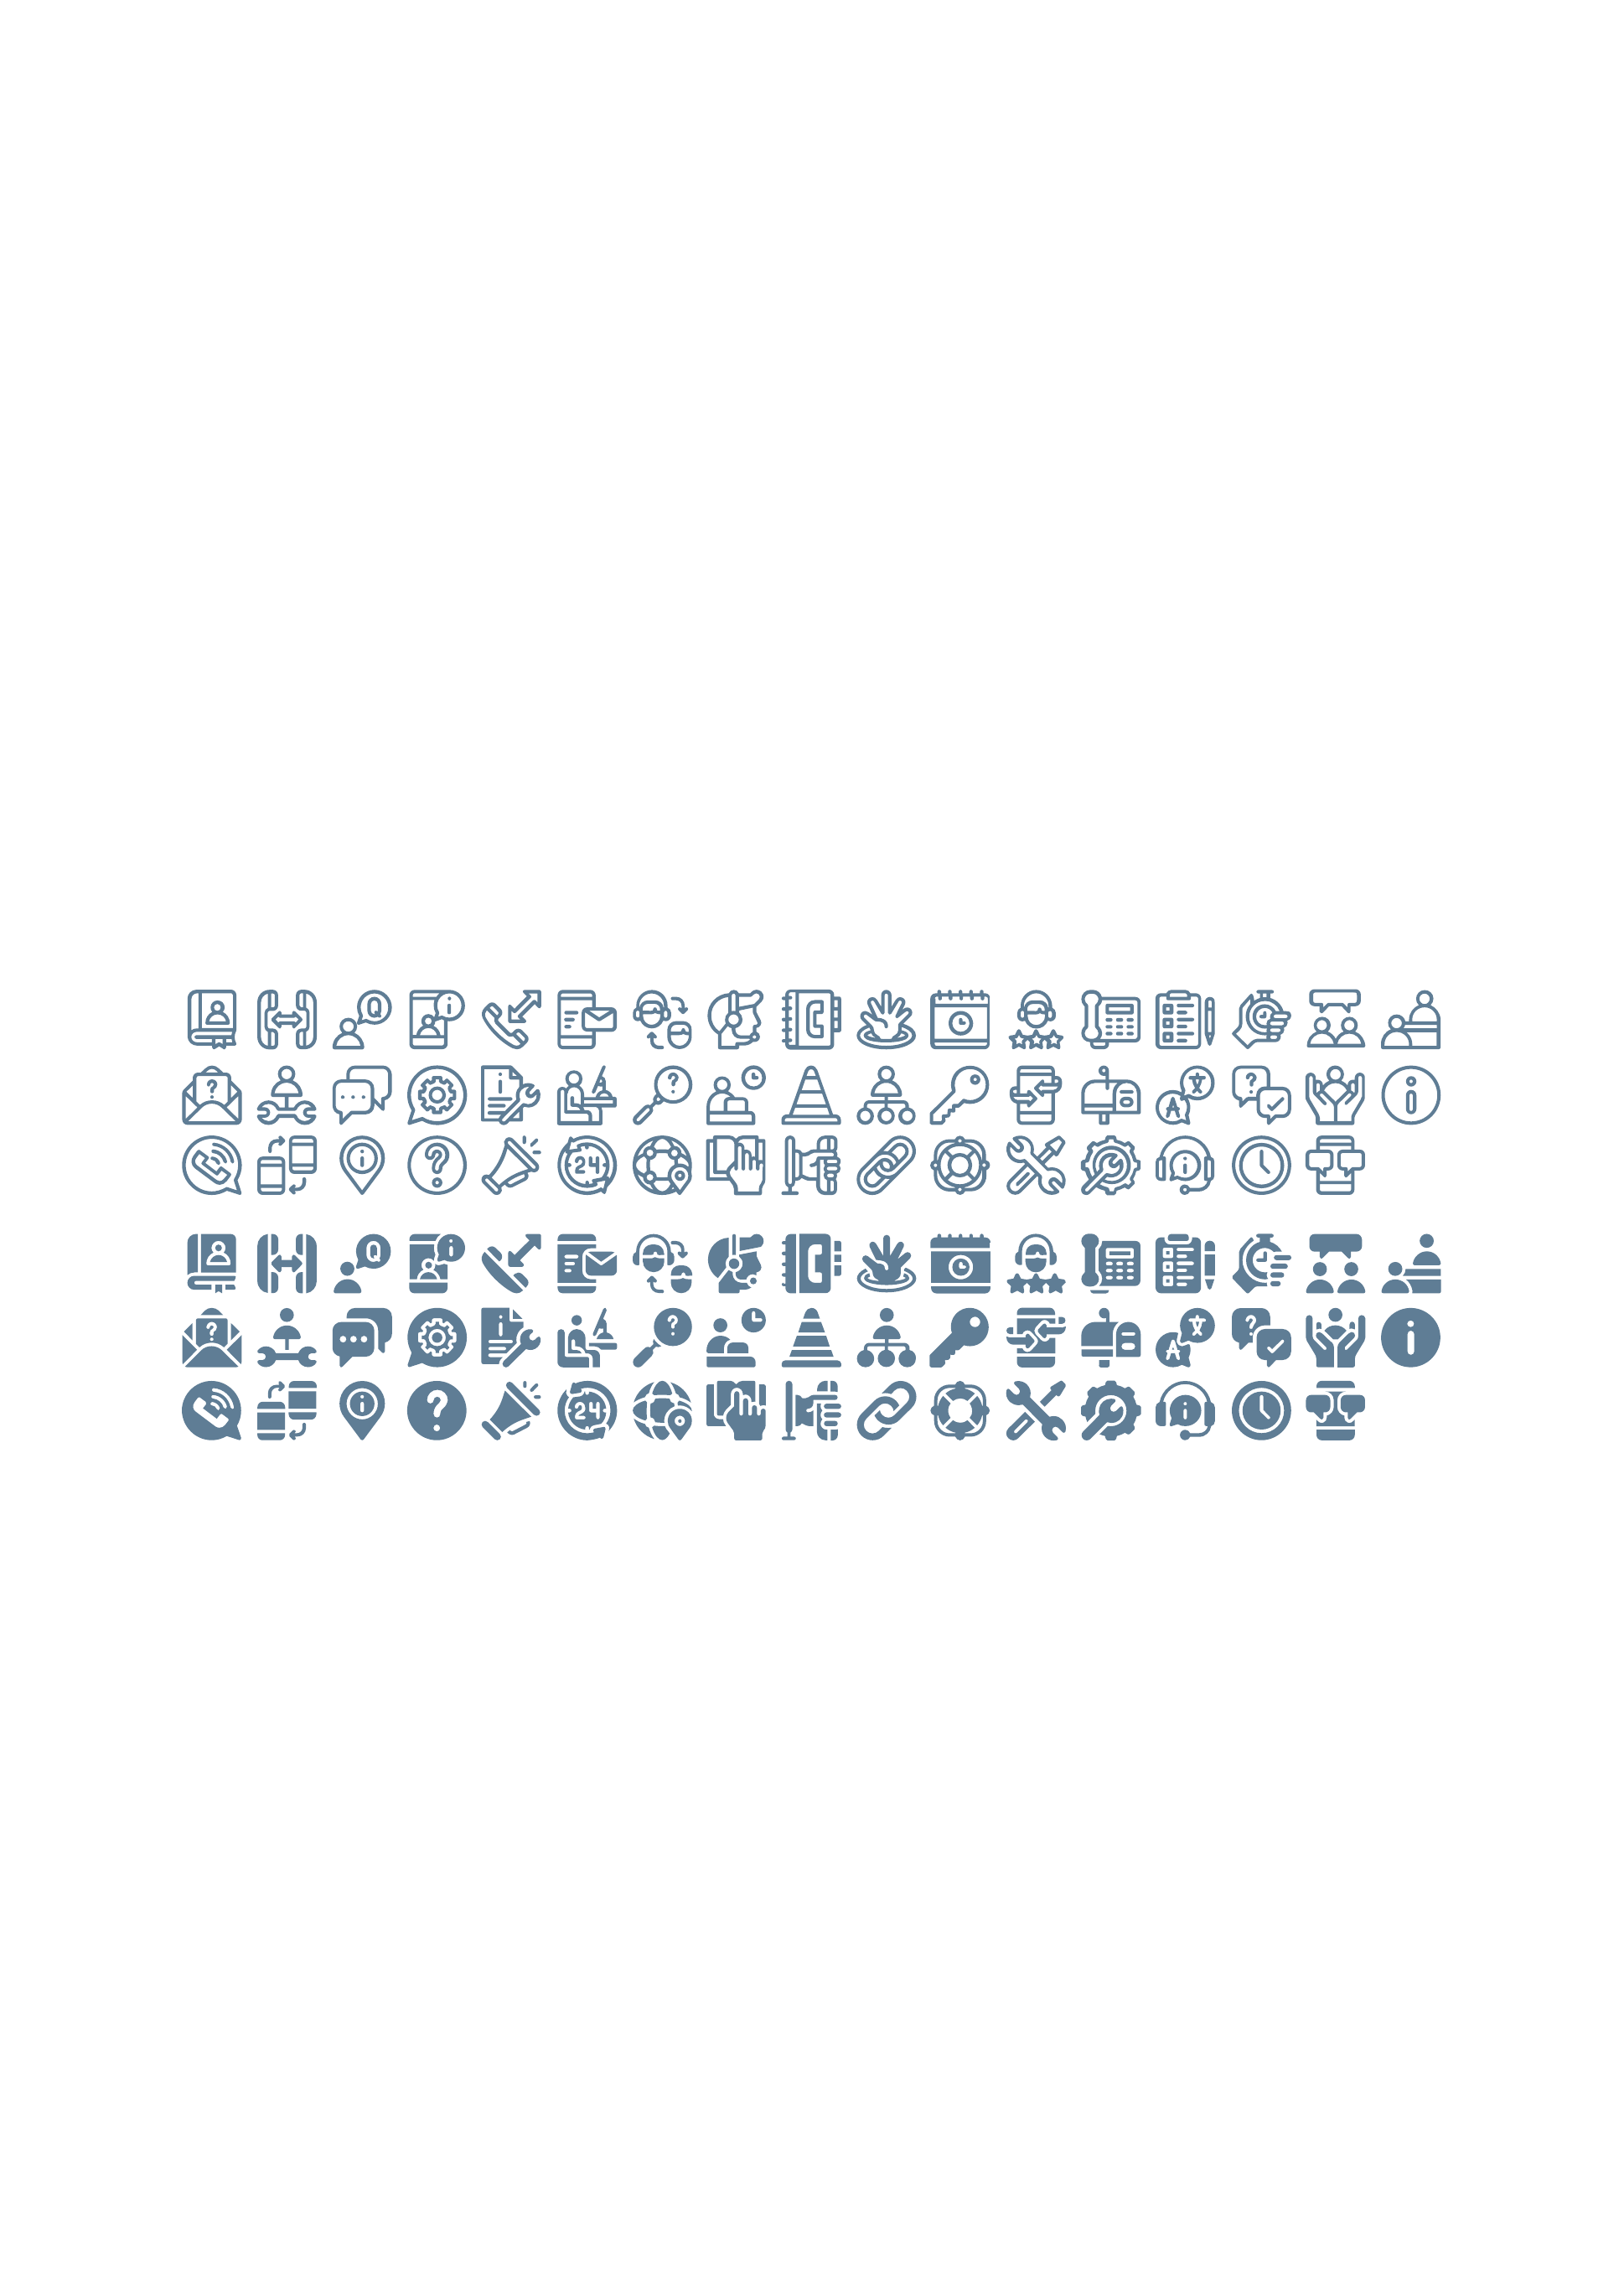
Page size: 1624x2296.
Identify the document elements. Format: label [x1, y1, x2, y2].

text_box [929, 1065, 990, 1125]
text_box [1009, 1065, 1063, 1125]
text_box [706, 1307, 767, 1368]
text_box [1381, 1307, 1440, 1368]
text_box [1305, 1135, 1365, 1195]
text_box [781, 1135, 841, 1196]
text_box [781, 1307, 842, 1368]
text_box [706, 1065, 767, 1125]
text_box [633, 1307, 692, 1368]
text_box [1155, 1135, 1215, 1196]
text_box [481, 1135, 541, 1196]
text_box [1081, 990, 1141, 1050]
text_box [406, 1380, 467, 1440]
text_box [481, 1233, 541, 1294]
text_box [856, 1135, 917, 1196]
text_box [632, 1380, 692, 1441]
text_box [1006, 1380, 1067, 1441]
text_box [706, 1380, 767, 1441]
text_box [557, 990, 618, 1050]
text_box [1231, 1380, 1292, 1440]
text_box [1306, 1380, 1366, 1441]
text_box [332, 1307, 392, 1368]
text_box [633, 990, 692, 1050]
text_box [781, 989, 842, 1050]
text_box [332, 989, 392, 1050]
text_box [407, 1307, 468, 1368]
text_box [856, 1380, 917, 1441]
text_box [481, 1380, 541, 1440]
text_box [781, 1233, 842, 1294]
text_box [632, 1233, 693, 1294]
text_box [1306, 989, 1366, 1048]
text_box [1155, 1233, 1216, 1294]
text_box [481, 1307, 541, 1368]
text_box [1231, 1233, 1292, 1294]
text_box [1306, 1307, 1366, 1368]
text_box [256, 989, 318, 1050]
text_box [187, 1233, 236, 1294]
text_box [406, 1065, 468, 1125]
text_box [556, 1307, 618, 1368]
text_box [256, 1233, 318, 1294]
text_box [256, 1065, 317, 1125]
text_box [1381, 1065, 1441, 1125]
text_box [1081, 1065, 1141, 1125]
text_box [181, 1135, 242, 1196]
text_box [256, 1307, 318, 1368]
text_box [1231, 990, 1292, 1050]
text_box [707, 1233, 764, 1294]
text_box [632, 1065, 693, 1125]
text_box [1155, 990, 1215, 1050]
text_box [1081, 1307, 1141, 1368]
text_box [1006, 1135, 1066, 1196]
text_box [1306, 1233, 1366, 1294]
text_box [1006, 1233, 1066, 1294]
text_box [1231, 1307, 1292, 1368]
text_box [856, 990, 917, 1050]
text_box [1080, 1135, 1141, 1196]
text_box [407, 1135, 468, 1196]
text_box [930, 1233, 991, 1294]
text_box [856, 1065, 916, 1125]
text_box [187, 989, 237, 1050]
text_box [182, 1065, 242, 1125]
text_box [333, 1233, 391, 1294]
text_box [856, 1307, 917, 1368]
text_box [1155, 1307, 1216, 1368]
text_box [1232, 1065, 1292, 1125]
text_box [256, 1135, 318, 1196]
text_box [1381, 990, 1441, 1050]
text_box [182, 1307, 242, 1368]
text_box [481, 990, 541, 1050]
text_box [929, 989, 990, 1050]
text_box [1008, 990, 1064, 1050]
text_box [409, 990, 466, 1050]
text_box [556, 1065, 617, 1125]
text_box [632, 1135, 692, 1196]
text_box [1006, 1307, 1066, 1368]
text_box [707, 990, 764, 1050]
text_box [557, 1135, 618, 1196]
text_box [1305, 1065, 1365, 1125]
text_box [856, 1234, 917, 1293]
text_box [1231, 1135, 1292, 1196]
text_box [256, 1380, 318, 1440]
text_box [929, 1307, 989, 1368]
text_box [339, 1135, 385, 1196]
text_box [781, 1065, 841, 1125]
text_box [1081, 1233, 1141, 1294]
text_box [409, 1233, 466, 1294]
text_box [332, 1065, 392, 1125]
text_box [339, 1380, 385, 1440]
text_box [930, 1380, 990, 1440]
text_box [556, 1380, 618, 1441]
text_box [1080, 1380, 1141, 1441]
text_box [182, 1380, 241, 1440]
text_box [1155, 1380, 1216, 1440]
text_box [930, 1135, 990, 1195]
text_box [480, 1065, 541, 1125]
text_box [557, 1233, 618, 1294]
text_box [781, 1380, 842, 1441]
text_box [1381, 1233, 1441, 1294]
text_box [1155, 1065, 1215, 1125]
text_box [706, 1135, 766, 1196]
